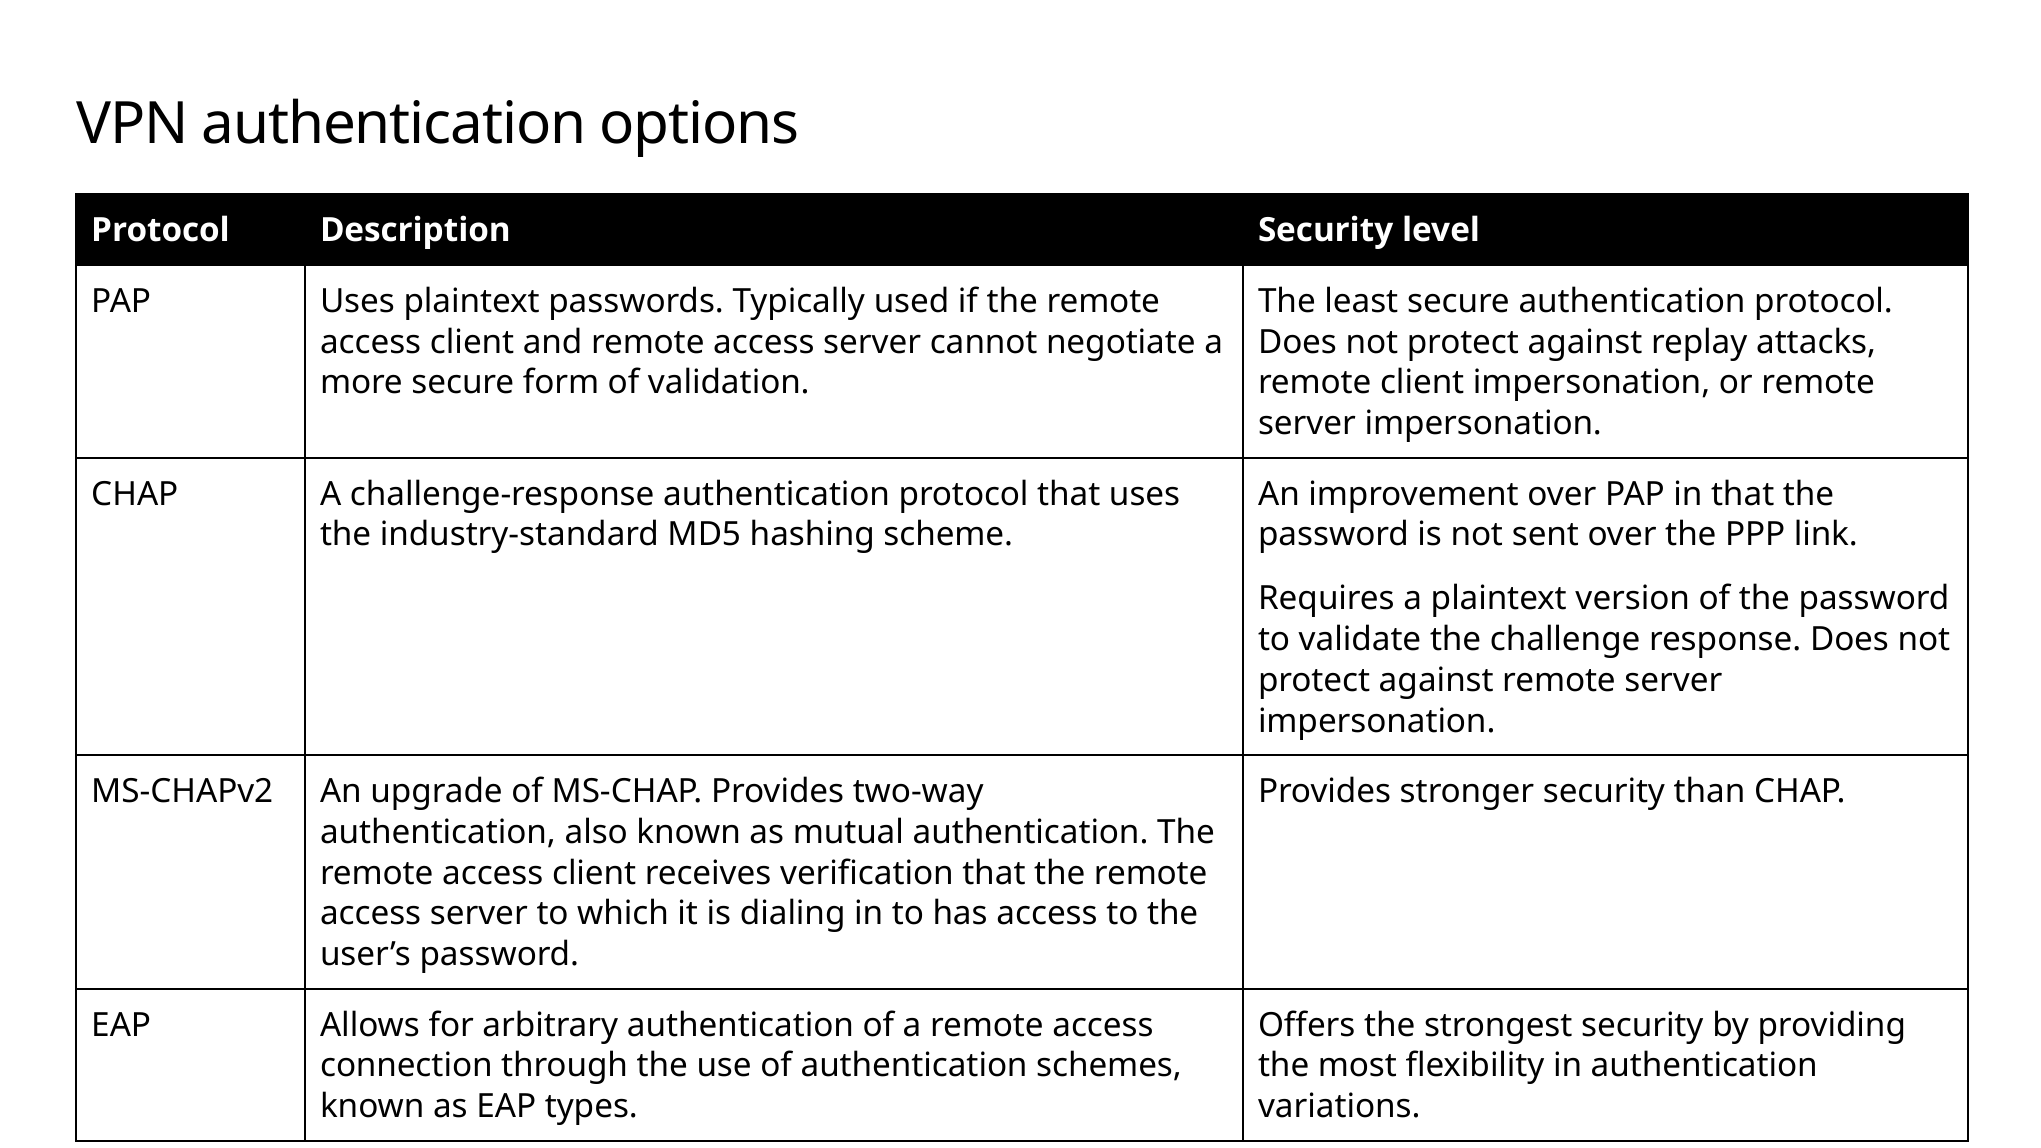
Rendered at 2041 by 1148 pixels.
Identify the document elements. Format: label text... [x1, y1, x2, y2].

table_header Protocol [77, 195, 304, 264]
table_cell The least secure authentication protocol. Does not protect against replay attacks, remote client impersonation, or remote server impersonation. [1244, 266, 1967, 457]
table_cell EAP [77, 990, 304, 1140]
table_cell PAP [77, 266, 304, 457]
table_cell Allows for arbitrary authentication of a remote access connection through the use of authentication schemes, known as EAP types. [306, 990, 1242, 1140]
table_header Description [306, 195, 1242, 264]
table_cell Offers the strongest security by providing the most flexibility in authentication variations. [1244, 990, 1967, 1140]
table_header Security level [1244, 195, 1967, 264]
table_cell CHAP [77, 459, 304, 754]
table_cell An upgrade of MS-CHAP. Provides two-way authentication, also known as mutual authentication. The remote access client receives verification that the remote access server to which it is dialing in to has access to the user’s password. [306, 756, 1242, 988]
table_cell A challenge-response authentication protocol that uses the industry-standard MD5 hashing scheme. [306, 459, 1242, 754]
table_cell MS-CHAPv2 [77, 756, 304, 988]
table_cell Provides stronger security than CHAP. [1244, 756, 1967, 988]
table_cell Uses plaintext passwords. Typically used if the remote access client and remote access server cannot negotiate a more secure form of validation. [306, 266, 1242, 457]
title VPN authentication options [76, 93, 1968, 161]
table_cell An improvement over PAP in that the password is not sent over the PPP link. Requires a plaintext version of the password to validate the challenge response. Does not protect against remote server impersonation. [1244, 459, 1967, 754]
